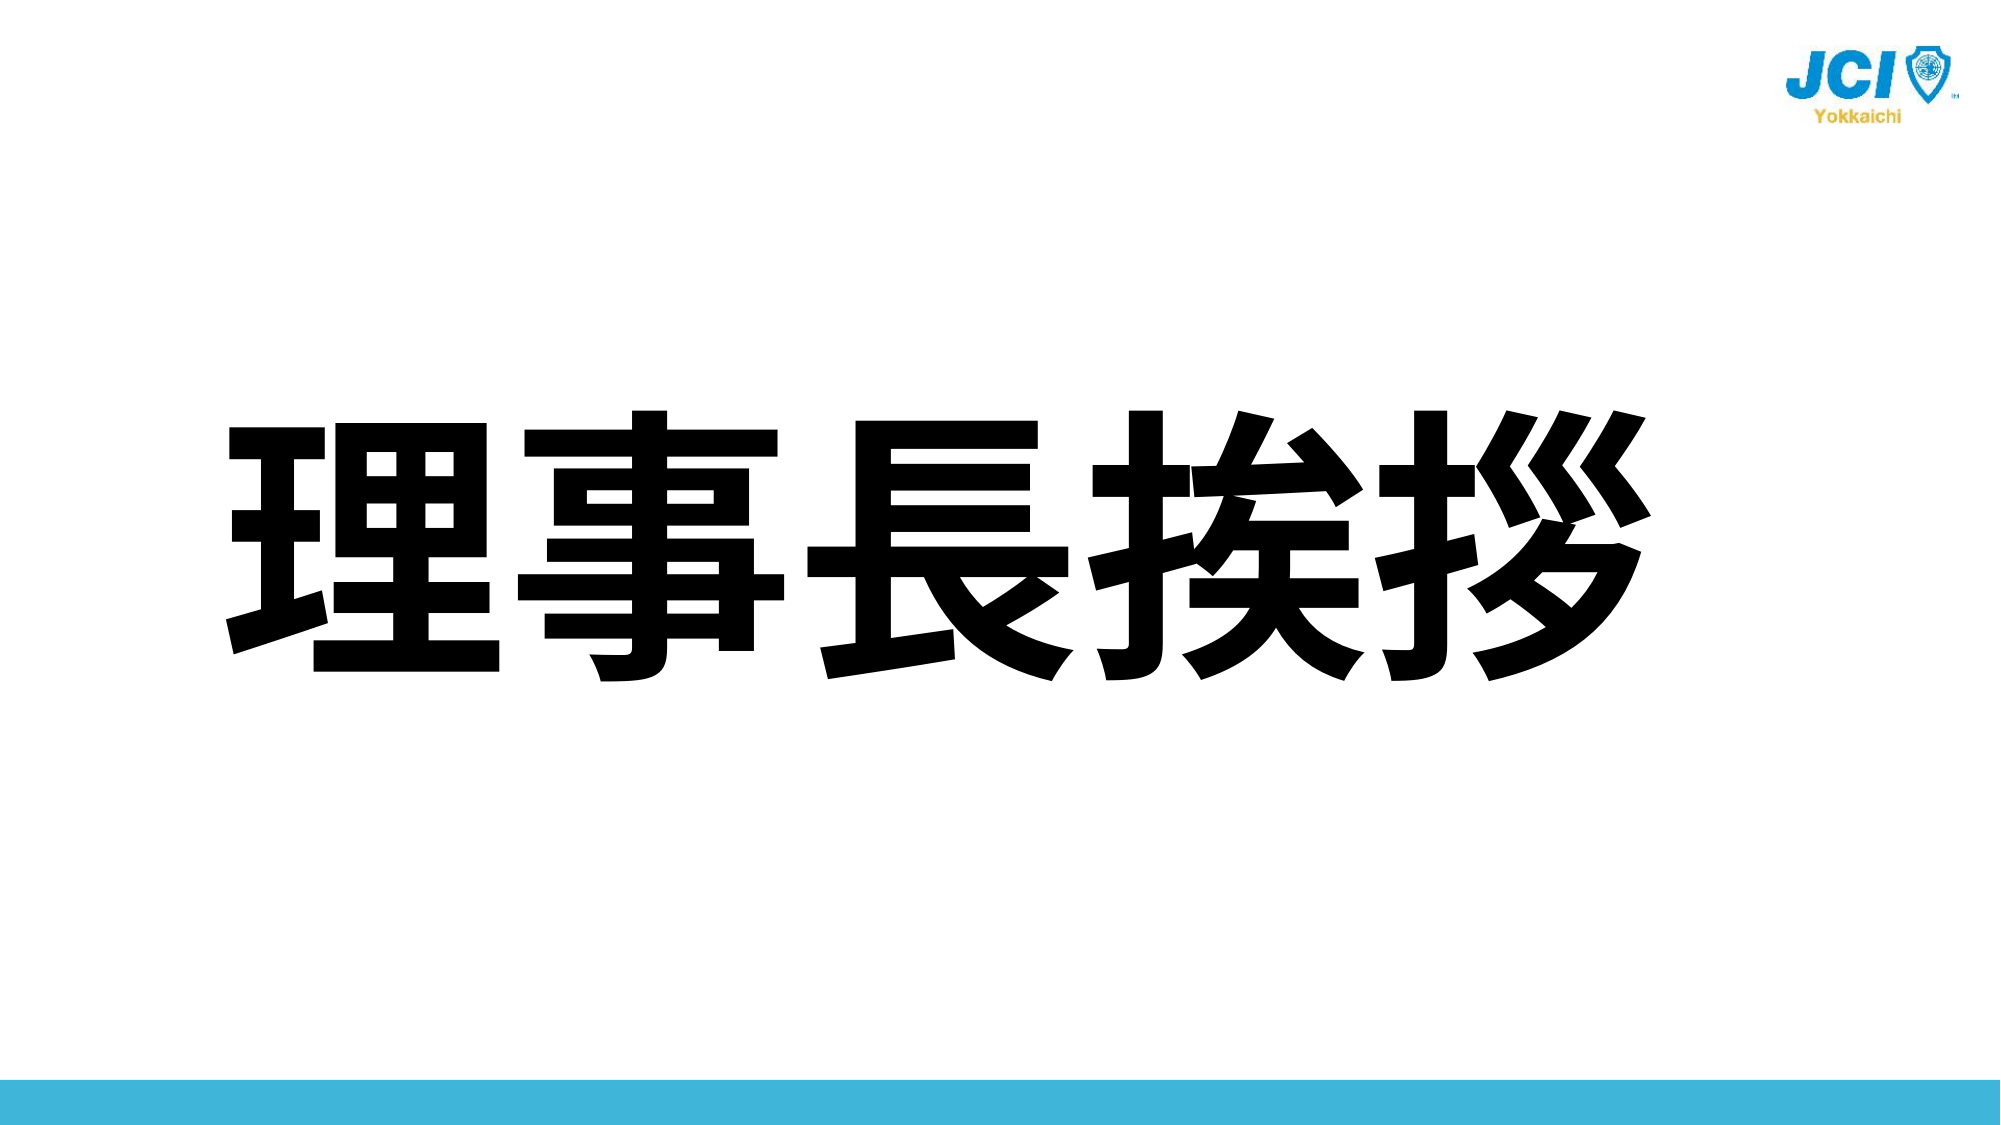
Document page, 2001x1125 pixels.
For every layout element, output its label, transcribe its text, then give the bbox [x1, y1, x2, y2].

text_box 理事長挨拶 [204, 0, 1796, 1125]
picture [1796, 45, 1961, 124]
